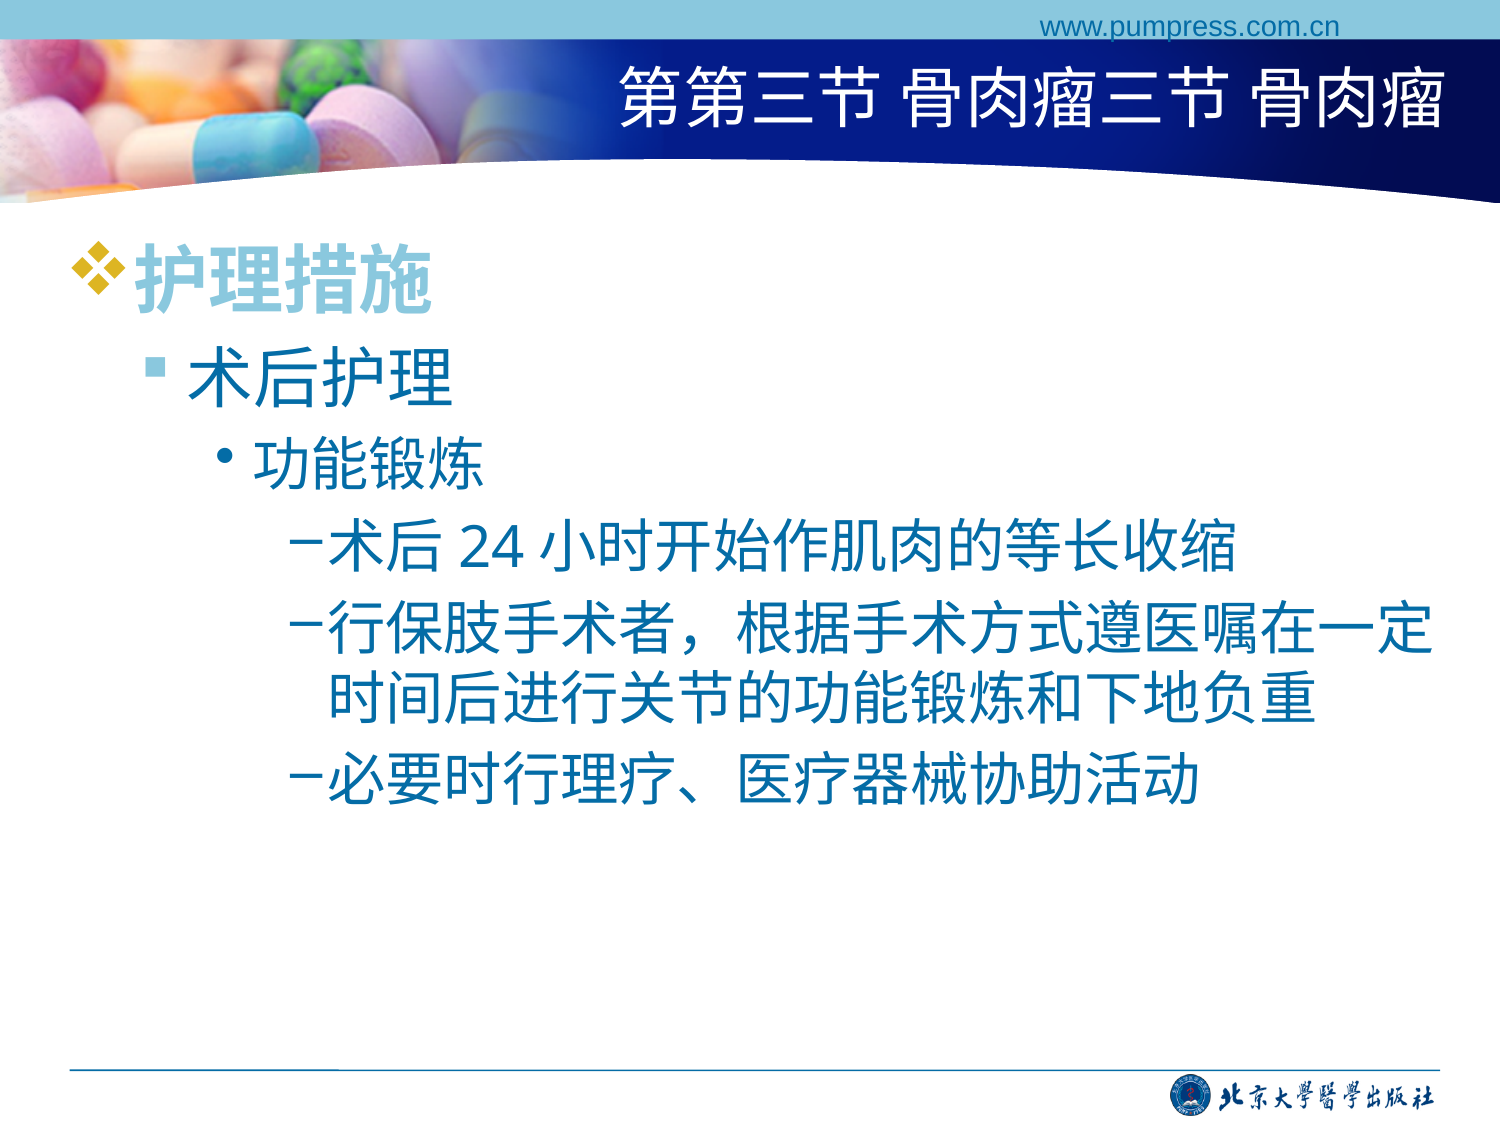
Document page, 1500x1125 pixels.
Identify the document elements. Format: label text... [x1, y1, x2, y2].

picture [0, 40, 1500, 203]
title 第第三节 骨肉瘤三节 骨肉瘤 [137, 49, 1463, 143]
picture [1170, 1074, 1436, 1118]
list 护理措施 术后护理 功能锻炼 术后24小时开始作肌肉的等长收缩 行保肢手术者，根据手术方式遵医嘱在一定时间后进行关节的功能锻炼和下地负重 必要时行理疗、医疗器械协助活动 [49, 224, 1463, 1026]
slide_number www.pumpress.com.cn [1025, 0, 1463, 38]
